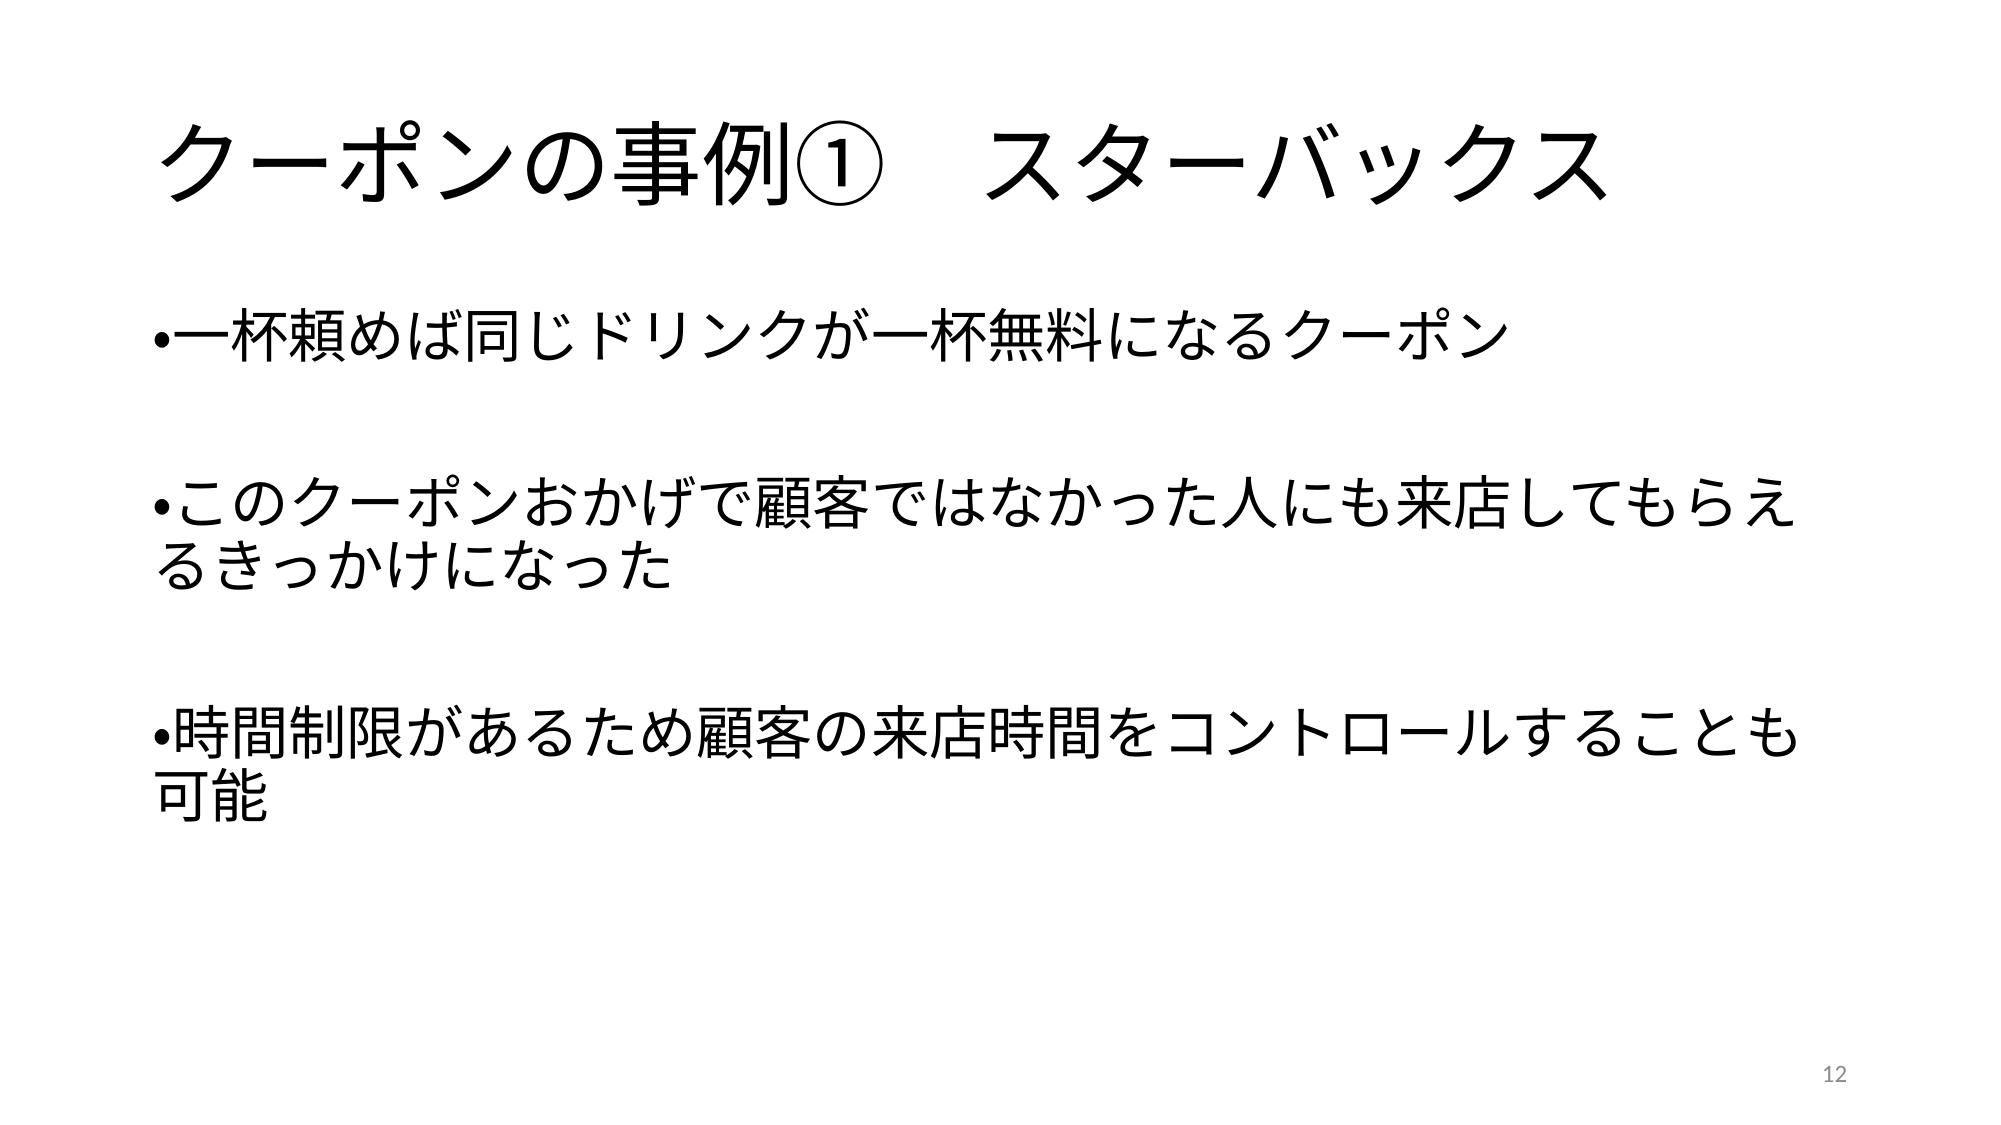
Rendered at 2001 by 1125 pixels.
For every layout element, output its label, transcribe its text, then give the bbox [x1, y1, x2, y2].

slide_number 12 [1412, 1042, 1863, 1103]
title クーポンの事例① スターバックス [137, 59, 1863, 278]
list ・一杯頼めば同じドリンクが一杯無料になるクーポン ・このクーポンおかげで顧客ではなかった人にも来店してもらえるきっかけになった ・時間制限があるため顧客の来店時間をコントロールすることも可能 [137, 299, 1863, 1014]
